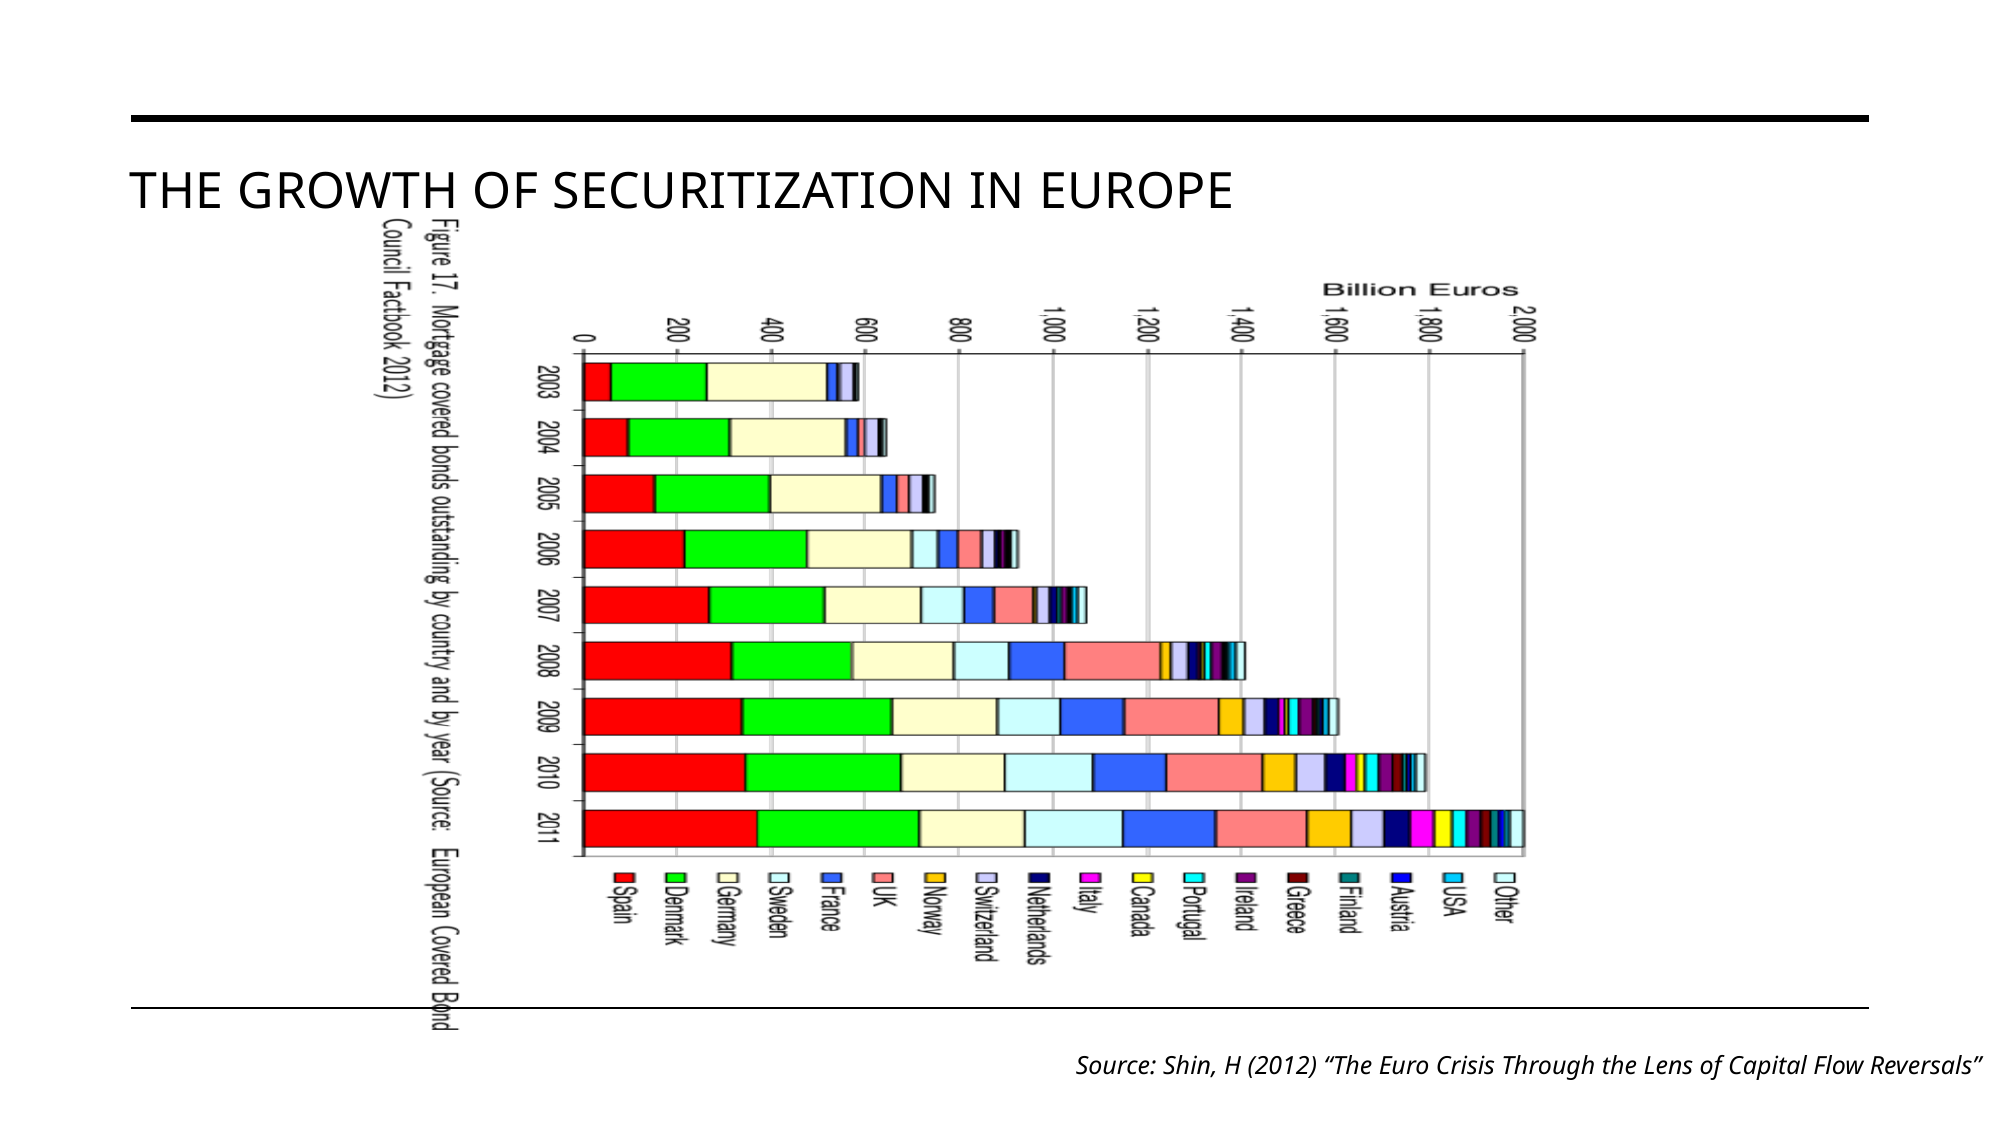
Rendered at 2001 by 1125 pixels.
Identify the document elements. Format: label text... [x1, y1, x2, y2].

title The growth of securitization in Europe [114, 151, 549, 377]
picture [549, 27, 1367, 1125]
title The growth of securitization in Europe [1367, 151, 1869, 377]
text_box Source: Shin, H (2012) “The Euro Crisis Through the Lens of Capital Flow Reversals” [1367, 1042, 2000, 1088]
